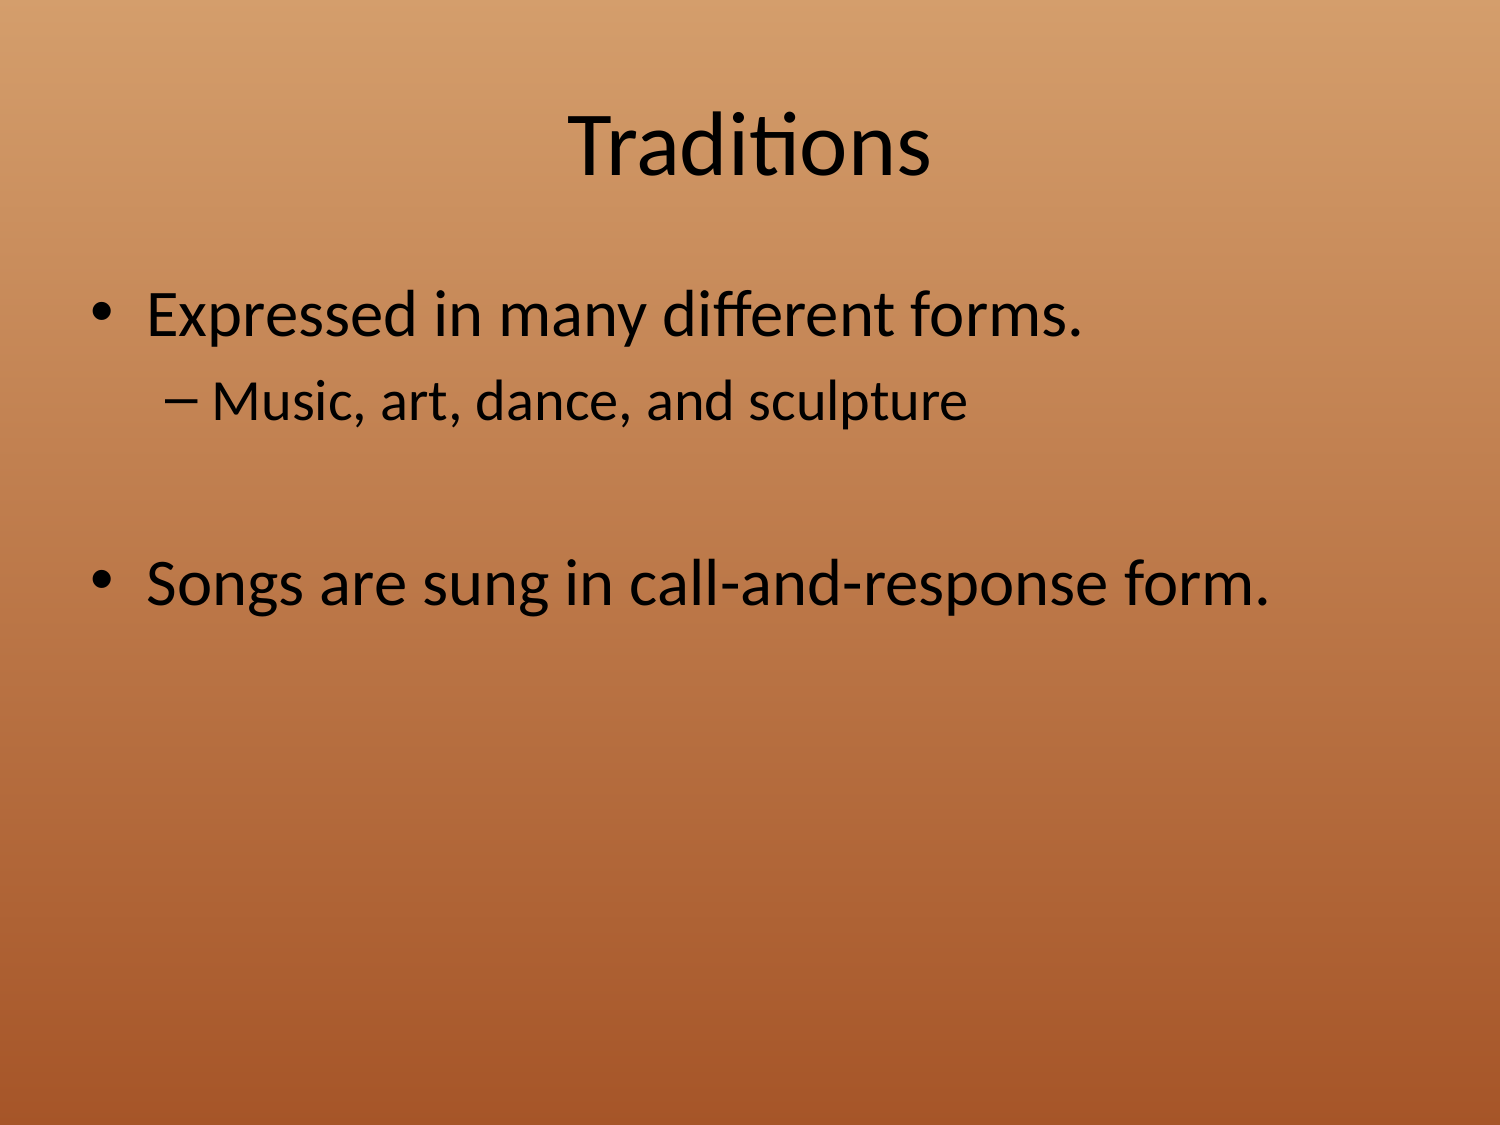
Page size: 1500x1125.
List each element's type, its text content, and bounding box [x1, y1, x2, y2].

title Traditions [75, 45, 1425, 233]
list Expressed in many different forms. Music, art, dance, and sculpture Songs are sung in call-and-response form. [75, 262, 1425, 1005]
